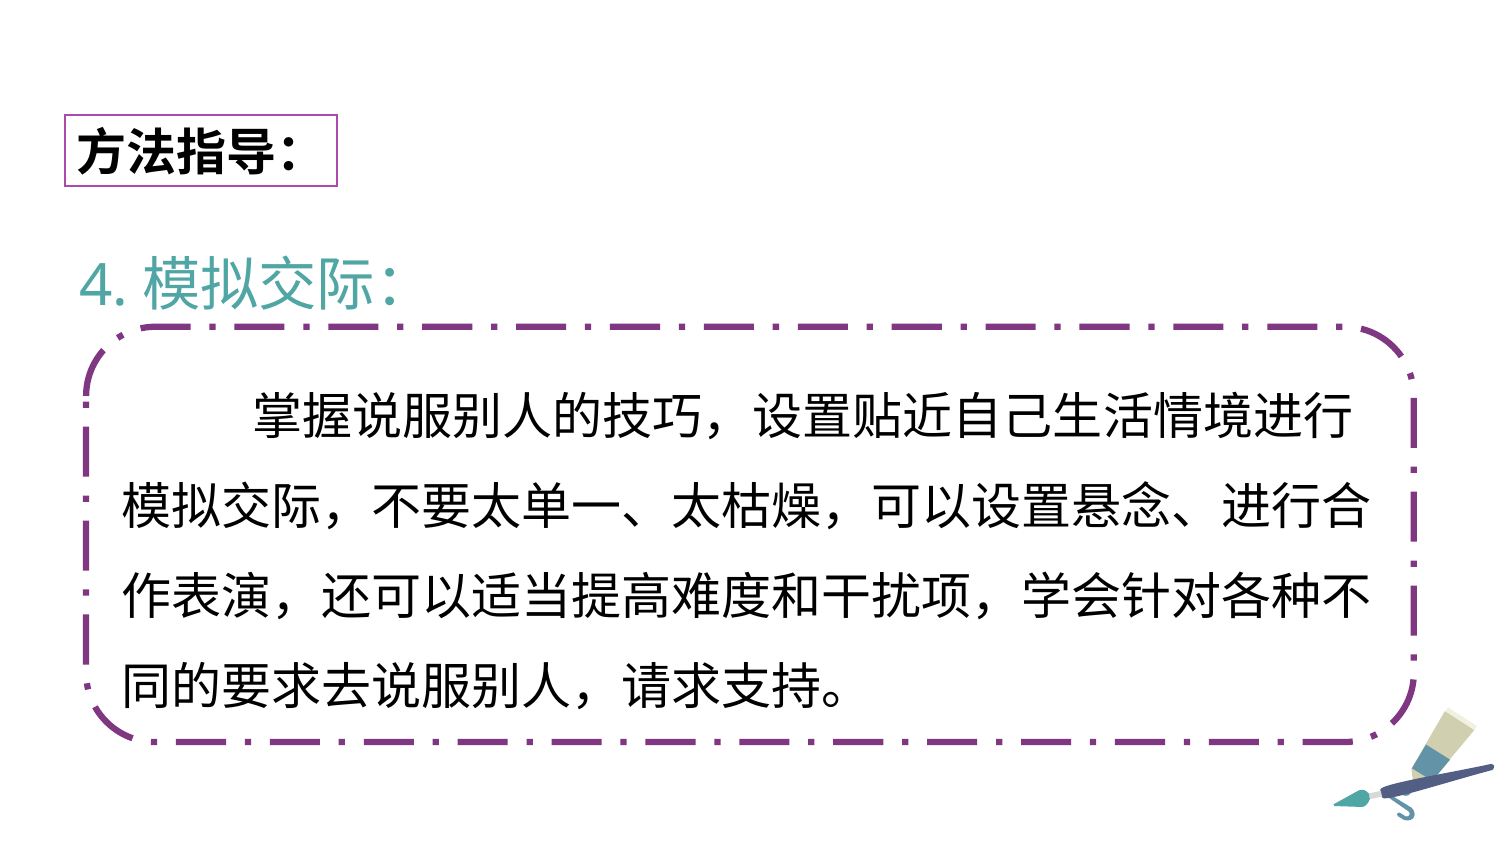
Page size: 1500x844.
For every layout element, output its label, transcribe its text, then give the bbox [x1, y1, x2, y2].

text_box 方法指导： [64, 114, 338, 187]
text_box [1358, 708, 1481, 844]
text_box 4.模拟交际： [64, 204, 1140, 325]
text_box 掌握说服别人的技巧，设置贴近自己生活情境进行模拟交际，不要太单一、太枯燥，可以设置悬念、进行合作表演，还可以适当提高难度和干扰项，学会针对各种不同的要求去说服别人，请求支持。 [86, 326, 1414, 743]
